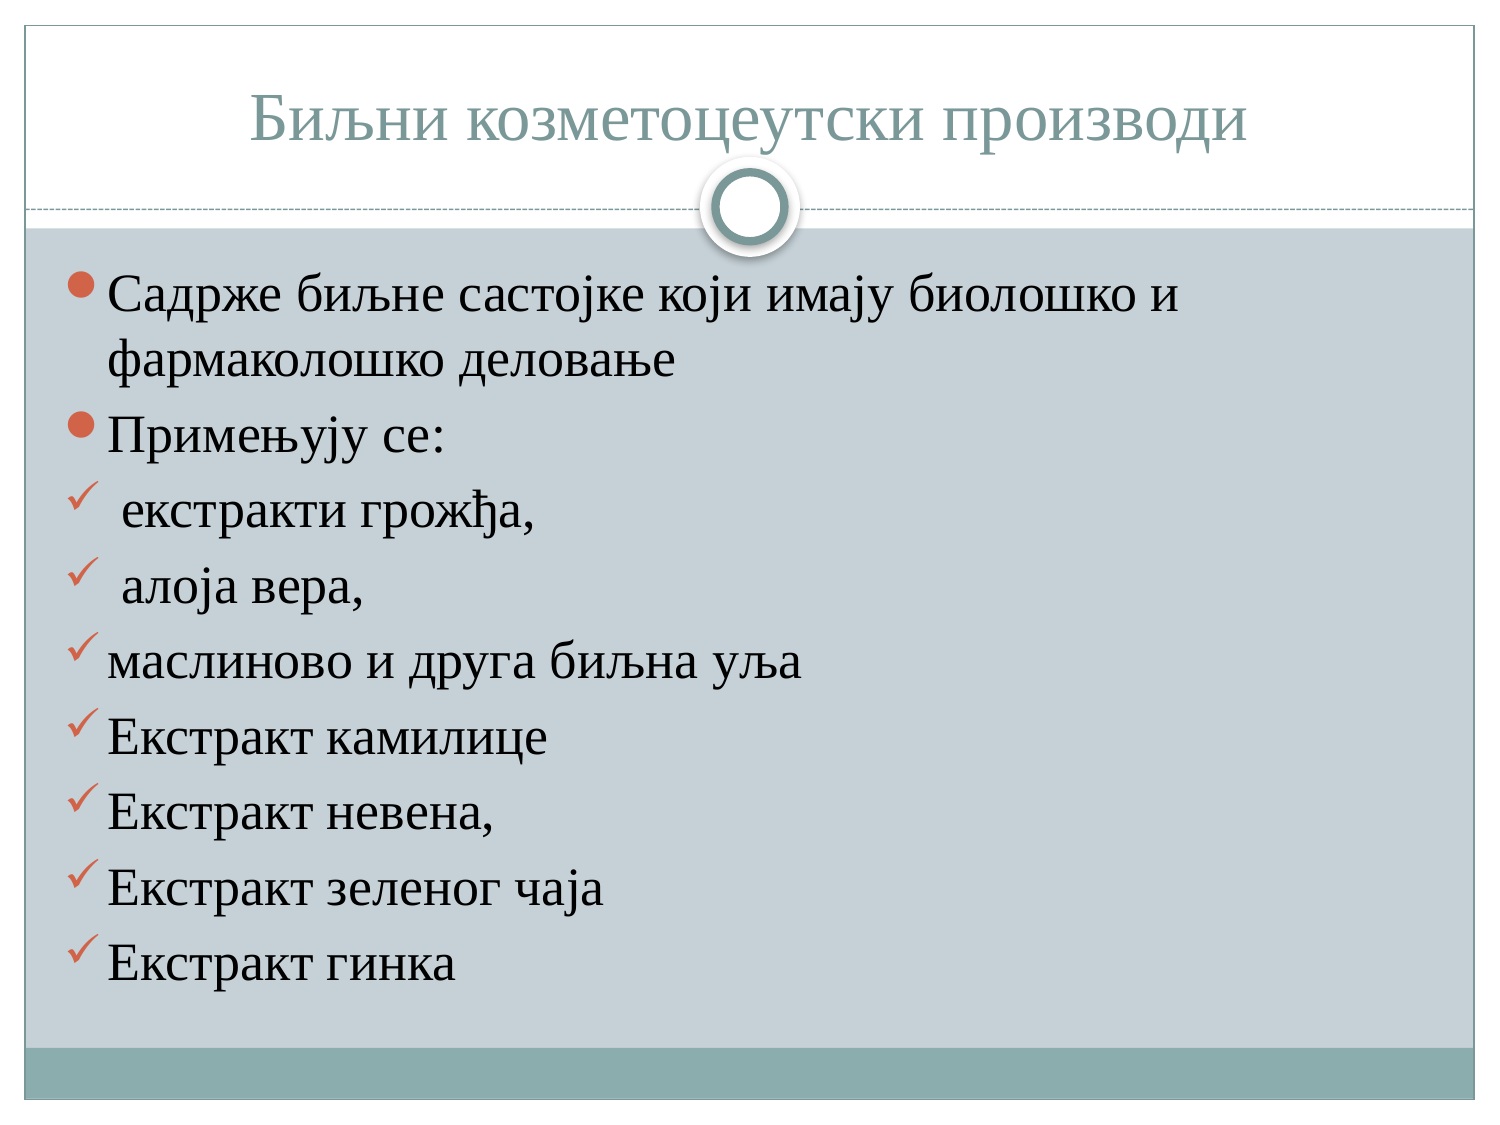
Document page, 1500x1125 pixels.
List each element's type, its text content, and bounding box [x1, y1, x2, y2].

title Биљни козметоцеутски производи [49, 37, 1450, 162]
list Садрже биљне састојке који имају биолошко и фармаколошко деловање Примењују се: екстракти грожђа, алоја вера, маслиново и друга биљна уља Екстракт камилице Екстракт невена, Екстракт зеленог чаја Екстракт гинка [49, 250, 1445, 1001]
